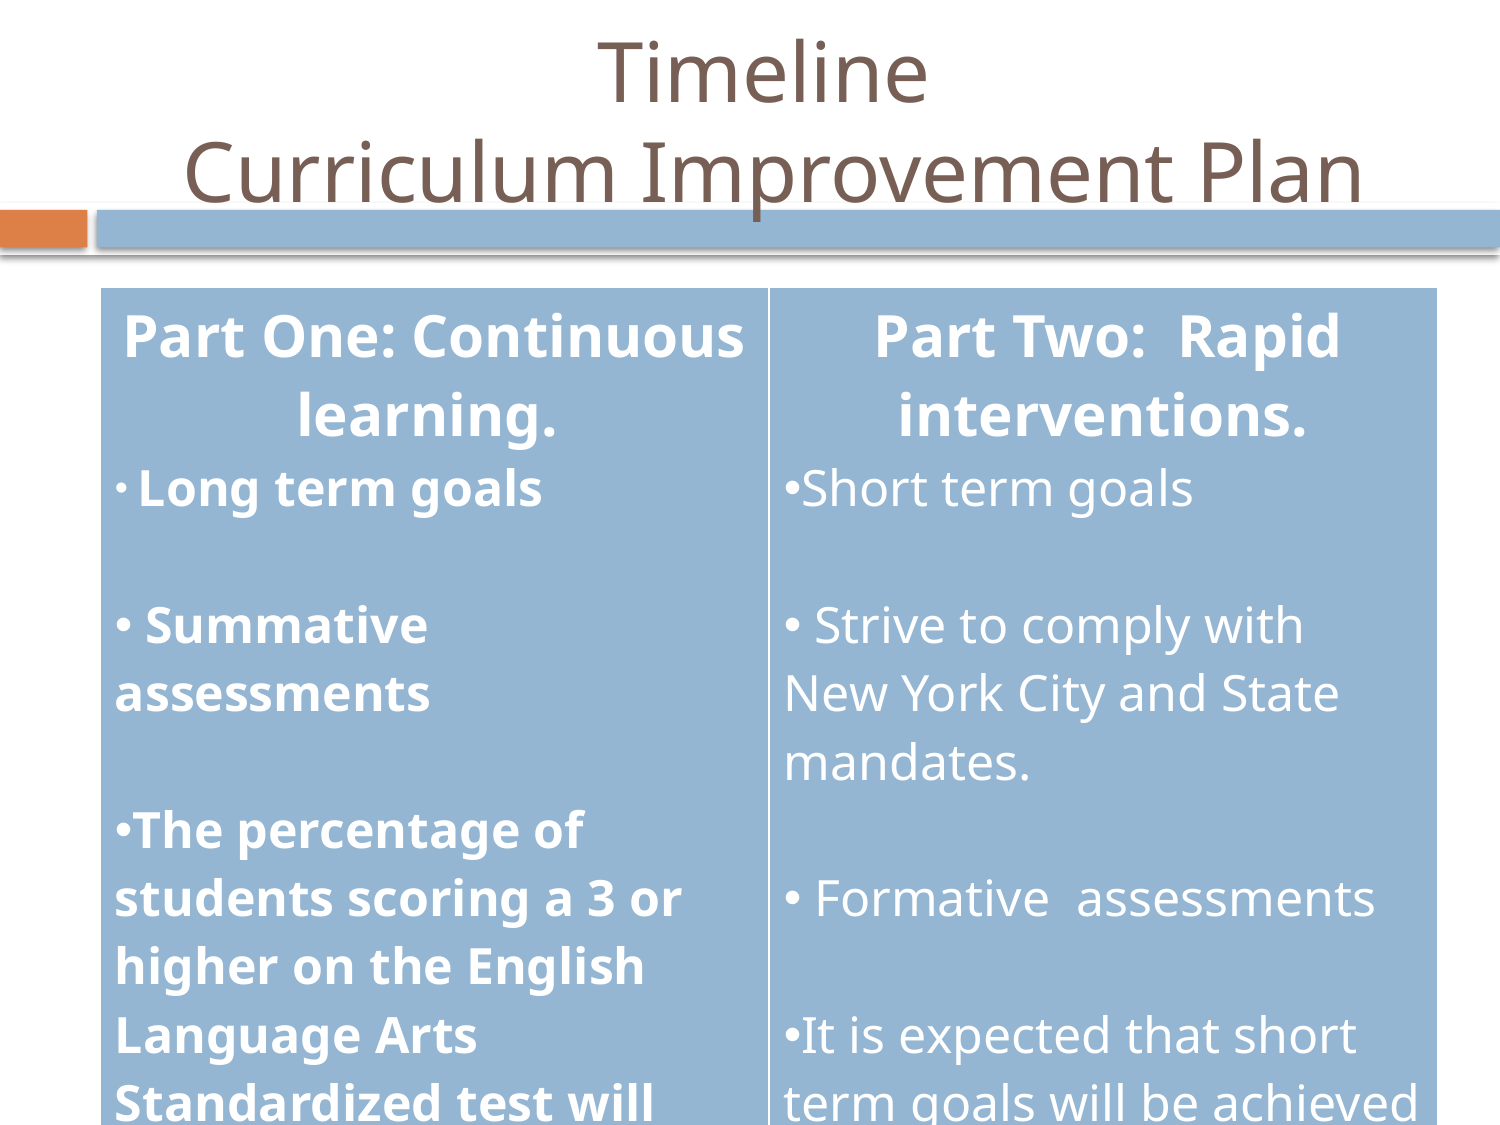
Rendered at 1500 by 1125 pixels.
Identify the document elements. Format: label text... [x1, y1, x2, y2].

table_header Part Two: Rapid interventions. Short term goals Strive to comply with New York City and State mandates. Formative assessments It is expected that short term goals will be achieved within one school year. [770, 288, 1437, 1125]
table_header Part One: Continuous learning. Long term goals Summative assessments The percentage of students scoring a 3 or higher on the English Language Arts Standardized test will increase in grades 3-8 given a 3-5 year time frame. [101, 288, 768, 1125]
title Timeline Curriculum Improvement Plan [49, 37, 1500, 201]
